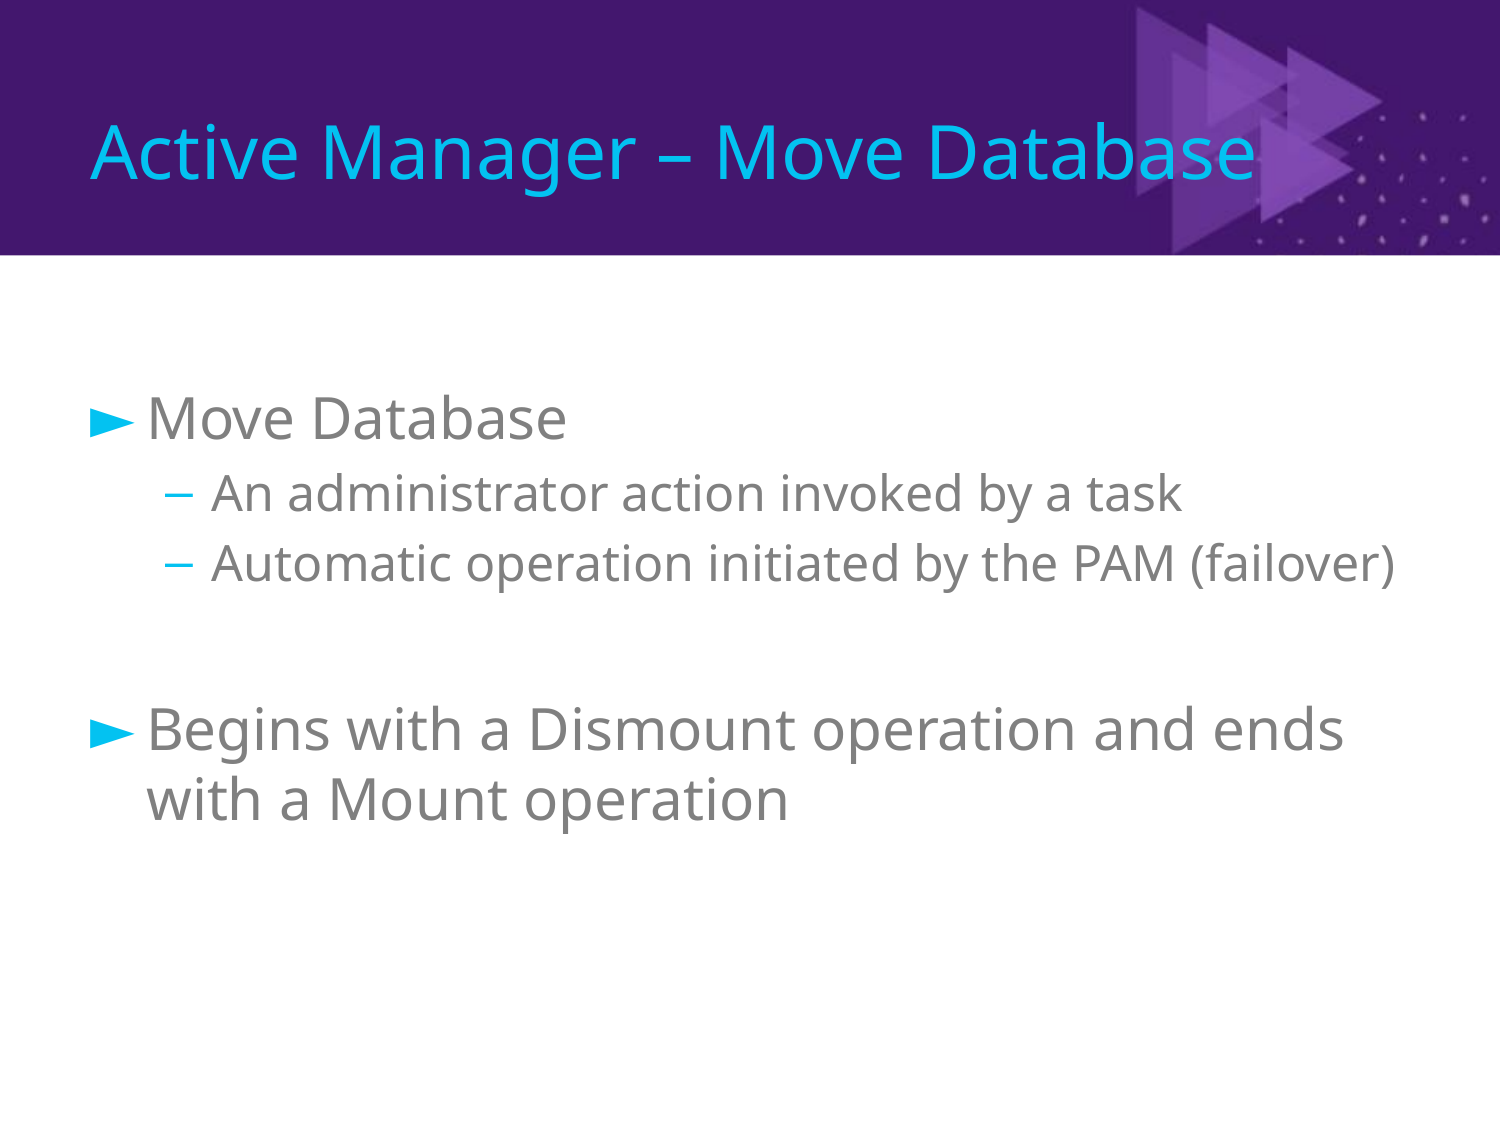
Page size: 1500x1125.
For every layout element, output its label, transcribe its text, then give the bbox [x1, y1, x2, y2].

picture [0, 0, 1500, 255]
title Active Manager – Move Database [75, 56, 1425, 244]
list Move Database An administrator action invoked by a task Automatic operation initiated by the PAM (failover) Begins with a Dismount operation and ends with a Mount operation [75, 373, 1425, 1005]
